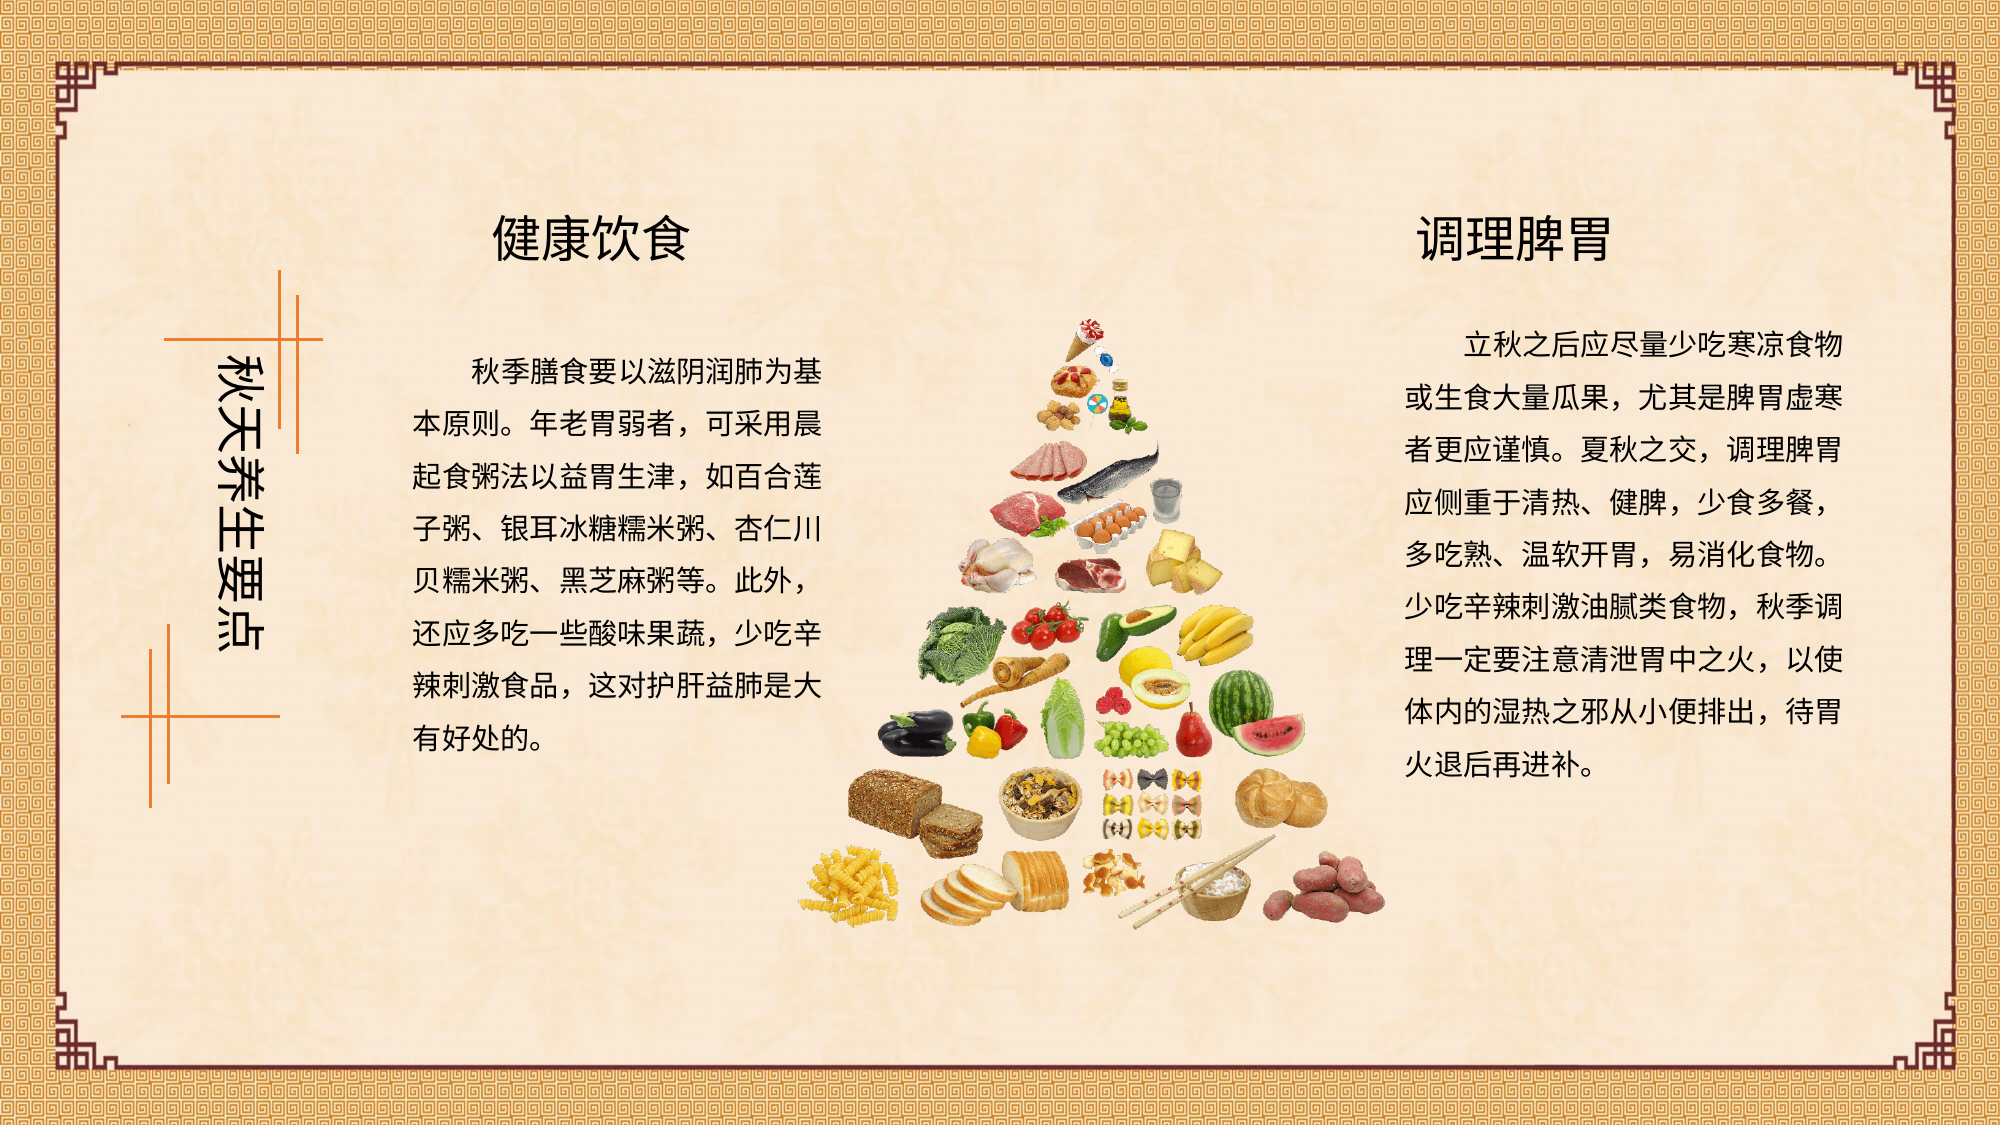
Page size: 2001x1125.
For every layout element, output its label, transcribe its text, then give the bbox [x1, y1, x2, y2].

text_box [398, 200, 853, 762]
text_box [120, 624, 280, 809]
picture [0, 0, 2000, 1125]
text_box 秋天养生要点 [188, 454, 280, 624]
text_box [163, 269, 323, 454]
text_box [1390, 200, 1863, 789]
